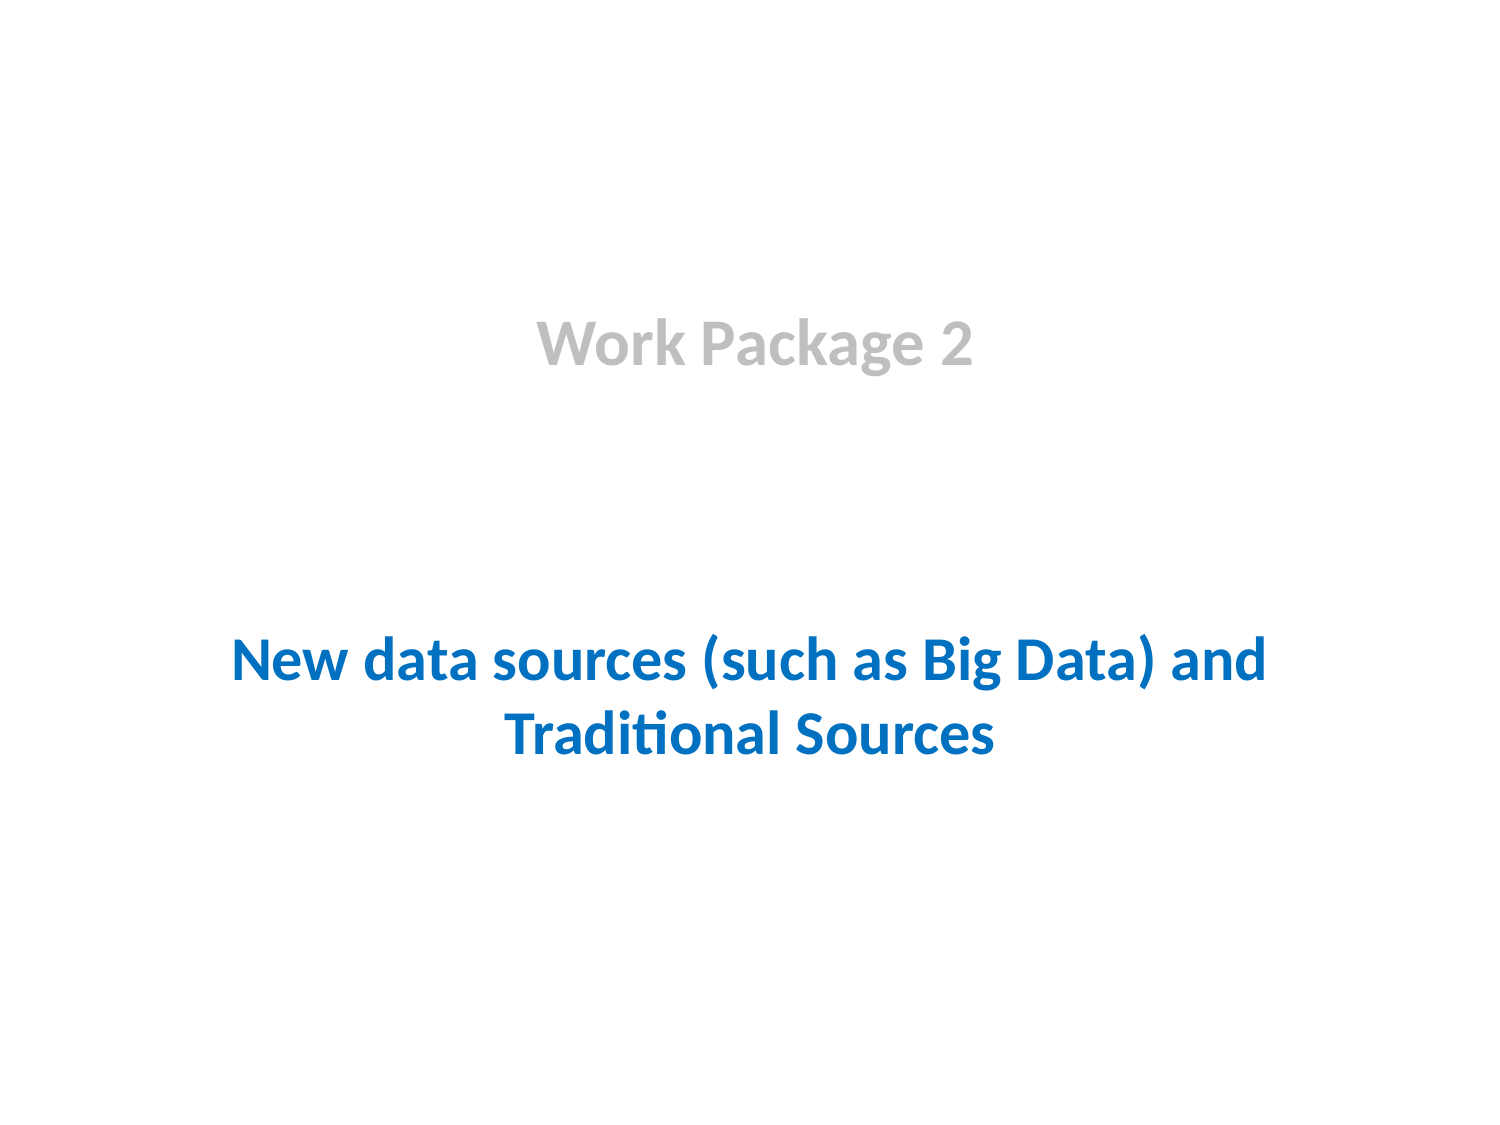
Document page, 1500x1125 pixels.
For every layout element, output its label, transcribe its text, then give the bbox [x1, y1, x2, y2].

subtitle Work Package 2 [230, 290, 1281, 579]
title New data sources (such as Big Data) and Traditional Sources [112, 609, 1388, 851]
